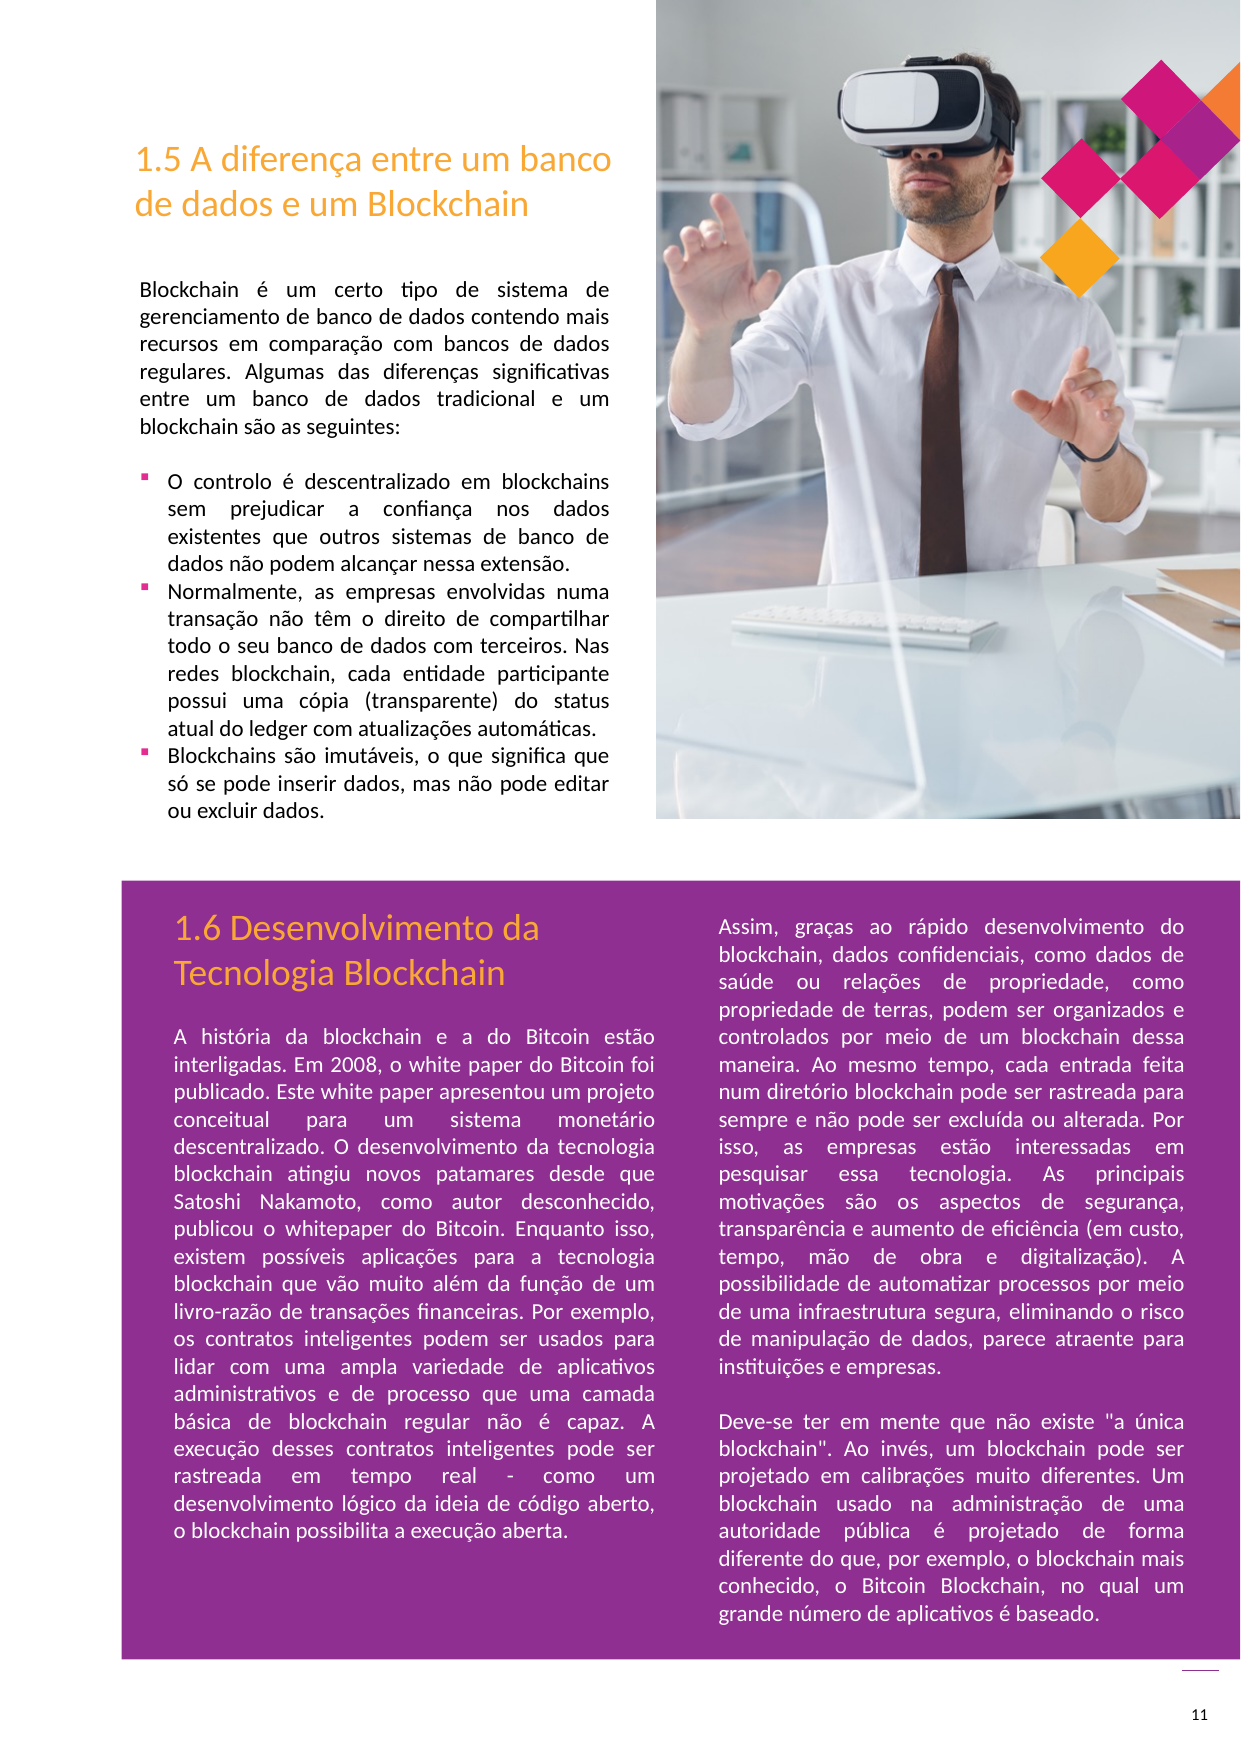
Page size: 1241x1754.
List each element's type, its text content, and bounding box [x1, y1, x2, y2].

text_box 1.5 A diferença entre um banco de dados e um Blockchain [119, 127, 656, 277]
picture [656, 0, 1241, 819]
text_box 1.6 Desenvolvimento da Tecnologia Blockchain [158, 895, 621, 970]
text_box [121, 880, 1241, 1660]
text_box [1041, 71, 1241, 287]
text_box Blockchain é um certo tipo de sistema de gerenciamento de banco de dados contendo mais recursos em comparação com bancos de dados regulares. Algumas das diferenças significativas entre um banco de dados tradicional e um blockchain são as seguintes: O controlo é descentralizado em blockchains sem prejudicar a confiança nos dados existentes que outros sistemas de banco de dados não podem alcançar nessa extensão. Normalmente, as empresas envolvidas numa transação não têm o direito de compartilhar todo o seu banco de dados com terceiros. Nas redes blockchain, cada entidade participante possui uma cópia (transparente) do status atual do ledger com atualizações automáticas. Blockchains são imutáveis, o que significa que só se pode inserir dados, mas não pode editar ou excluir dados. [124, 277, 626, 852]
text_box A história da blockchain e a do Bitcoin estão interligadas. Em 2008, o white paper do Bitcoin foi publicado. Este white paper apresentou um projeto conceitual para um sistema monetário descentralizado. O desenvolvimento da tecnologia blockchain atingiu novos patamares desde que Satoshi Nakamoto, como autor desconhecido, publicou o whitepaper do Bitcoin. Enquanto isso, existem possíveis aplicações para a tecnologia blockchain que vão muito além da função de um livro-razão de transações financeiras. Por exemplo, os contratos inteligentes podem ser usados para lidar com uma ampla variedade de aplicativos administrativos e de processo que uma camada básica de blockchain regular não é capaz. A execução desses contratos inteligentes pode ser rastreada em tempo real - como um desenvolvimento lógico da ideia de código aberto, o blockchain possibilita a execução aberta. Assim, graças ao rápido desenvolvimento do blockchain, dados confidenciais, como dados de saúde ou relações de propriedade, como propriedade de terras, podem ser organizados e controlados por meio de um blockchain dessa maneira. Ao mesmo tempo, cada entrada feita num diretório blockchain pode ser rastreada para sempre e não pode ser excluída ou alterada. Por isso, as empresas estão interessadas em pesquisar essa tecnologia. As principais motivações são os aspectos de segurança, transparência e aumento de eficiência (em custo, tempo, mão de obra e digitalização). A possibilidade de automatizar processos por meio de uma infraestrutura segura, eliminando o risco de manipulação de dados, parece atraente para instituições e empresas. Deve-se ter em mente que não existe "a única blockchain". Ao invés, um blockchain pode ser projetado em calibrações muito diferentes. Um blockchain usado na administração de uma autoridade pública é projetado de forma diferente do que, por exemplo, o blockchain mais conhecido, o Bitcoin Blockchain, no qual um grande número de aplicativos é baseado. [158, 904, 1200, 1632]
slide_number 11 [1170, 1692, 1229, 1736]
